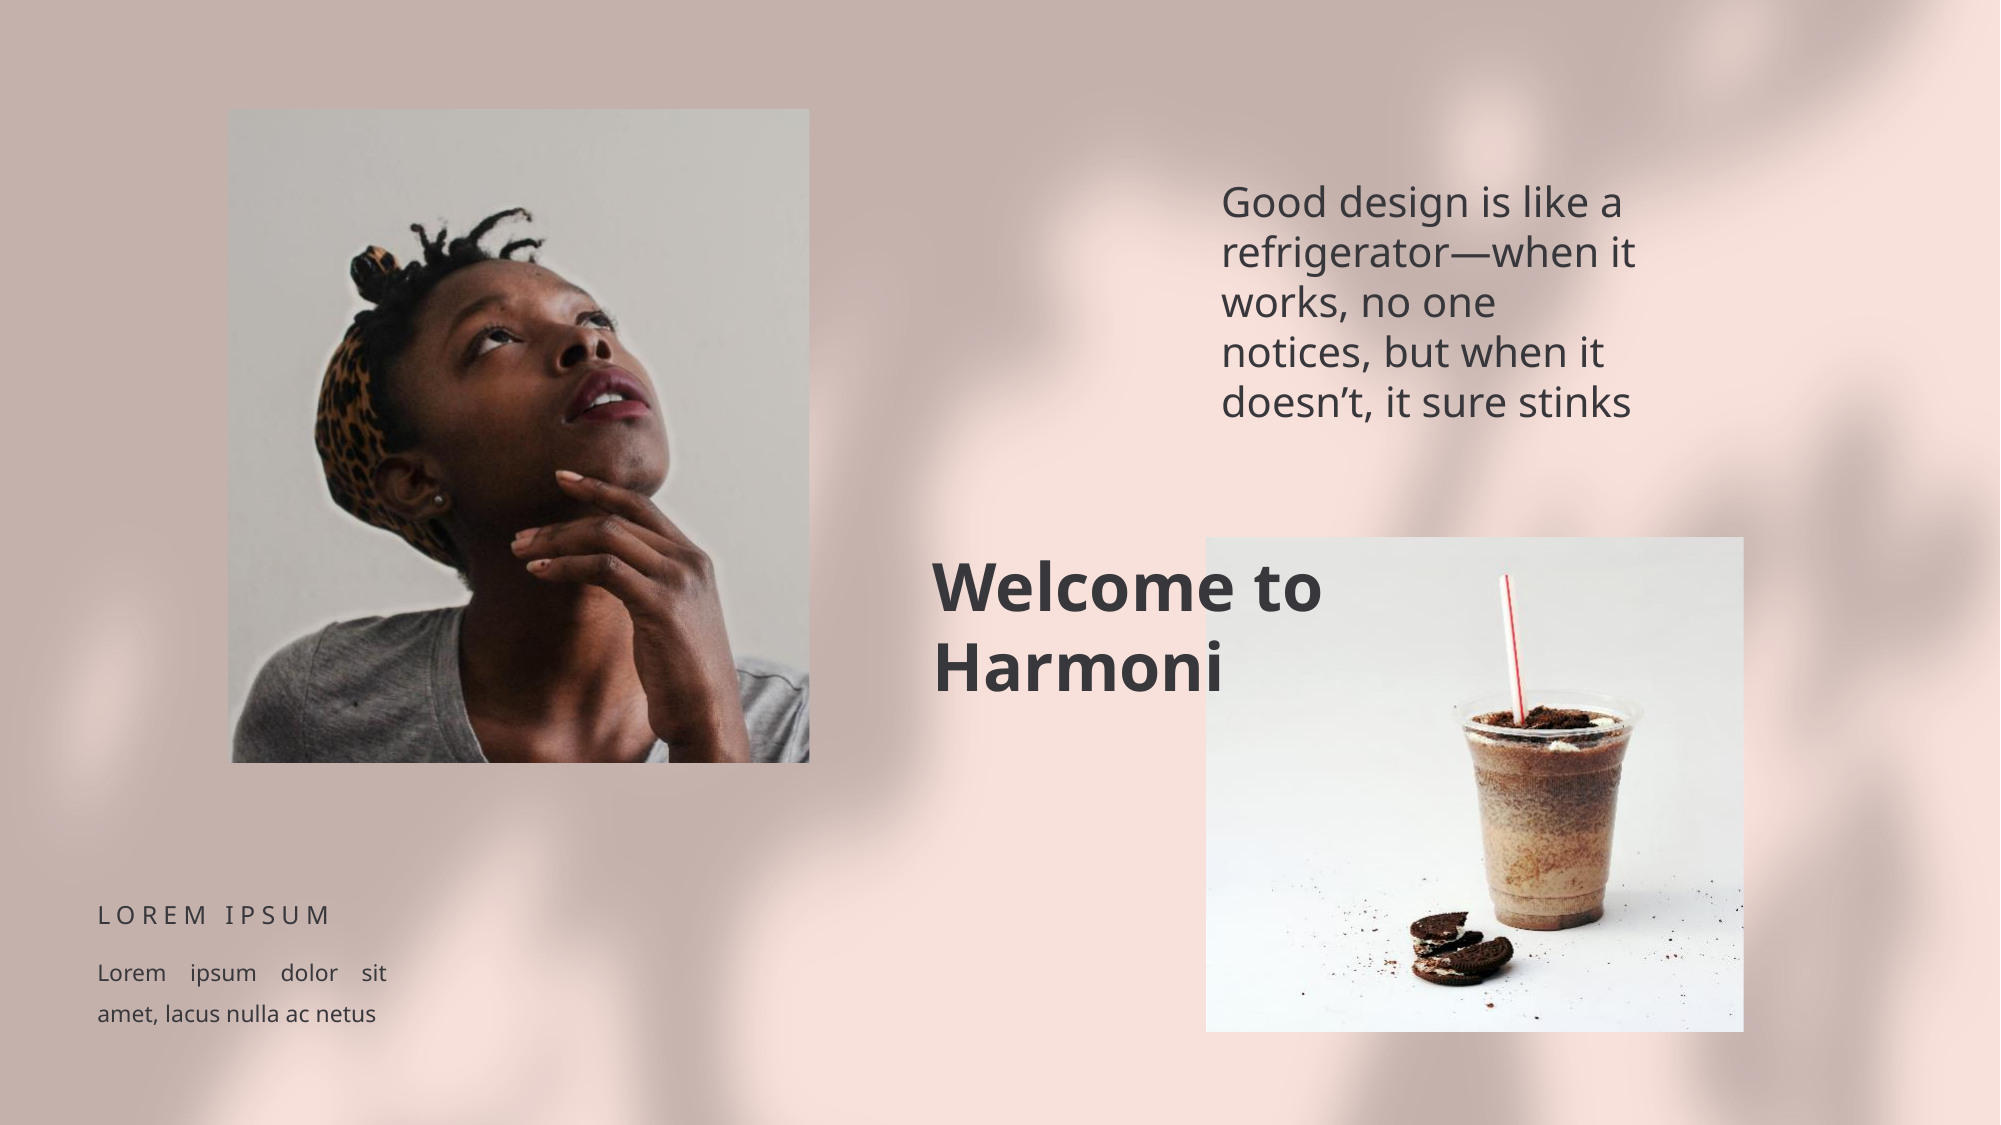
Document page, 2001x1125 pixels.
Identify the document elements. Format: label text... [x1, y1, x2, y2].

text_box Lorem ipsum dolor sit amet, lacus nulla ac netus [82, 937, 402, 1035]
text_box LOREM IPSUM [82, 891, 402, 937]
text_box Welcome to Harmoni [917, 537, 1206, 791]
picture [1206, 537, 1744, 1032]
picture [228, 109, 810, 763]
text_box Good design is like a refrigerator—when it works, no one notices, but when it doesn’t, it sure stinks [1206, 168, 1663, 434]
